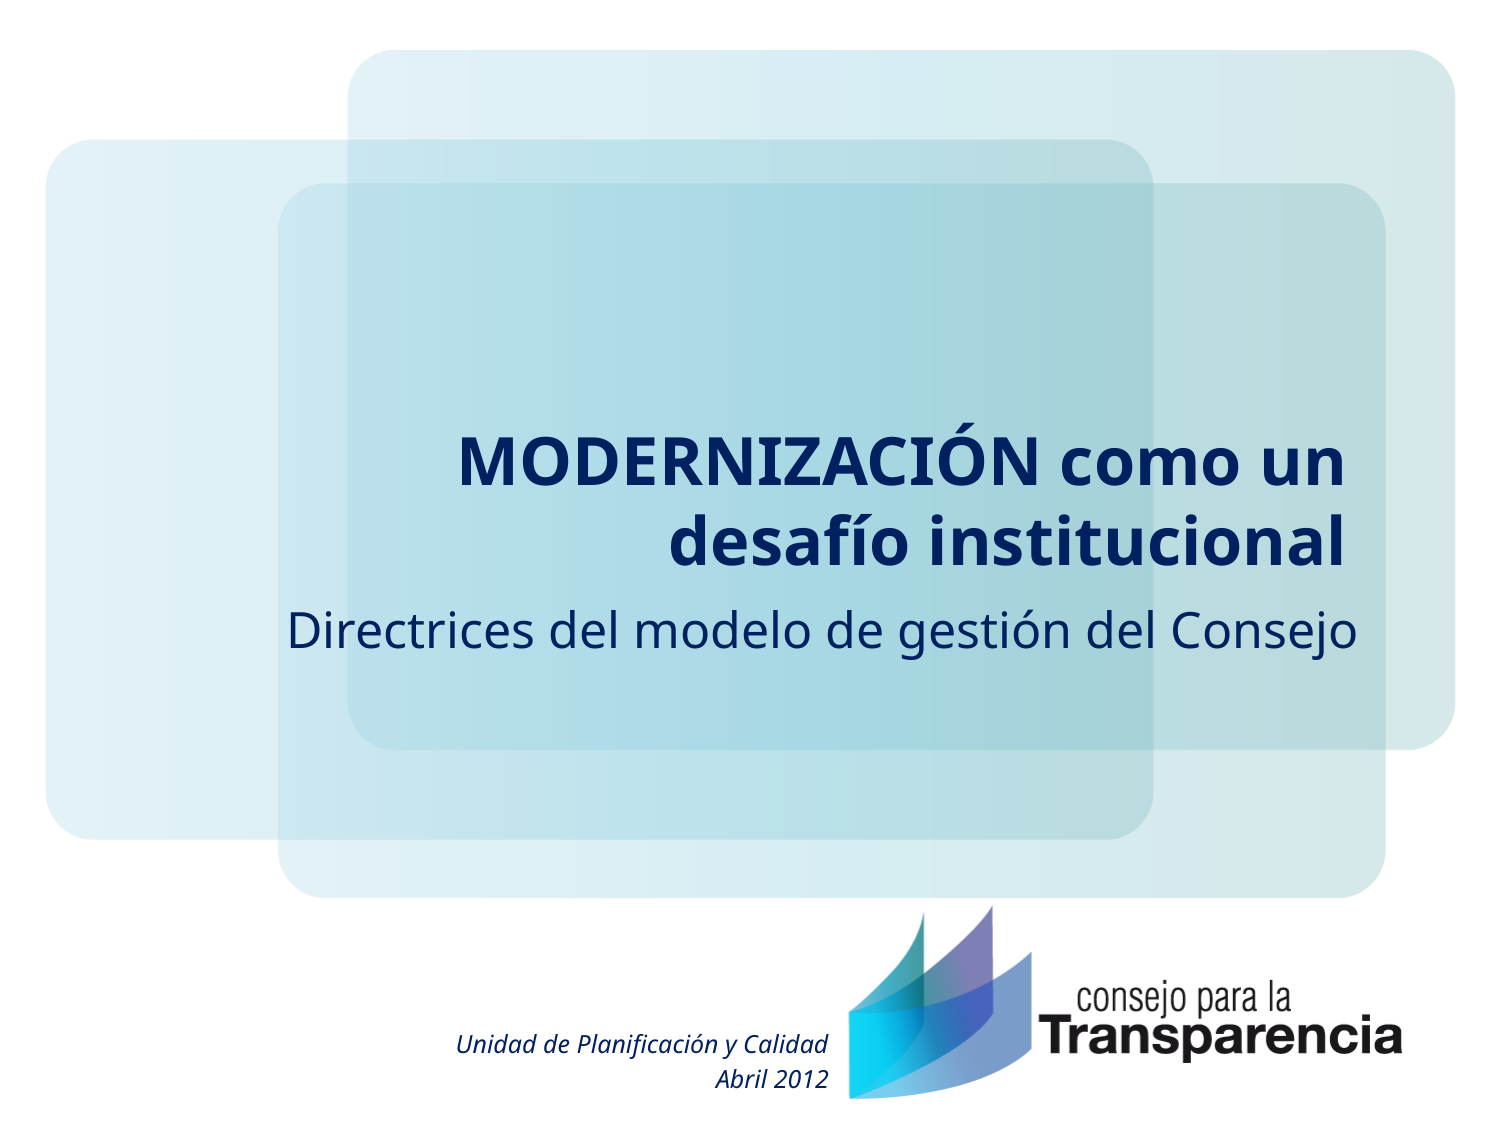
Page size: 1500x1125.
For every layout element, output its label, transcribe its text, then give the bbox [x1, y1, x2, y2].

picture [0, 0, 1500, 1125]
text_box Abril 2012 [339, 1056, 844, 1101]
title MODERNIZACIÓN como un desafío institucional [351, 423, 1363, 575]
text_box Unidad de Planificación y Calidad [339, 1020, 844, 1056]
text_box Directrices del modelo de gestión del Consejo [222, 597, 1375, 661]
